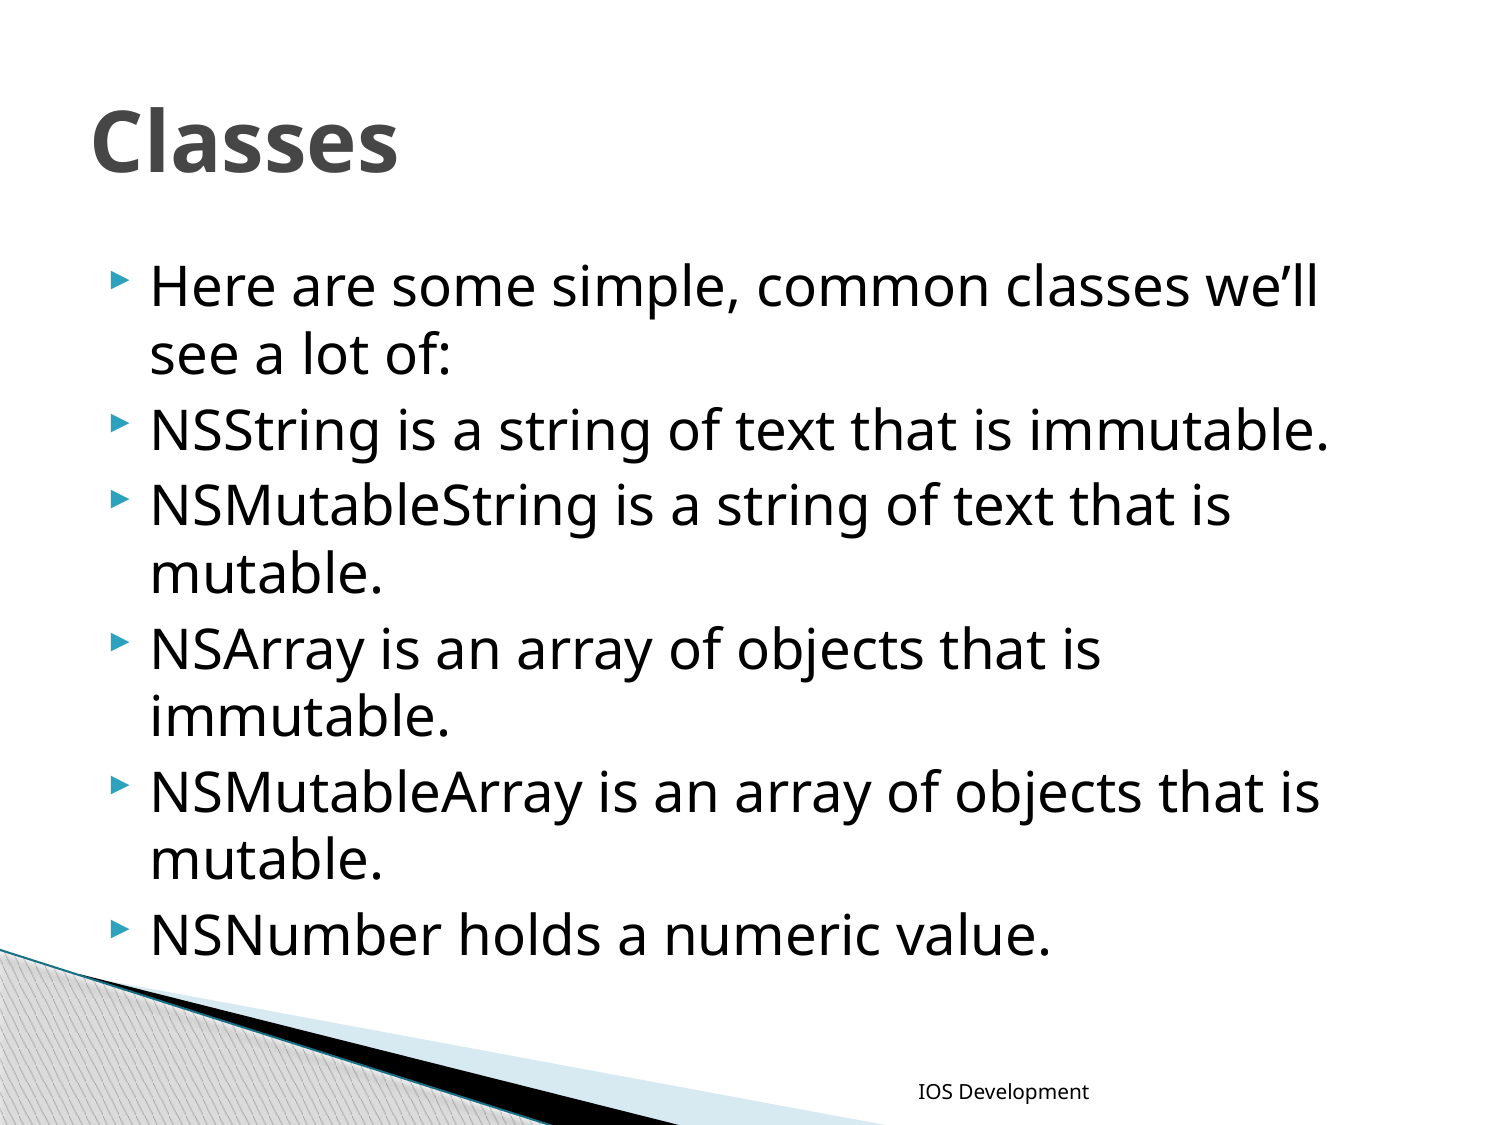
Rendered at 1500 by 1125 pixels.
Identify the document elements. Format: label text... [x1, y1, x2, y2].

footer IOS Development [718, 1051, 1105, 1112]
title Classes [75, 45, 1425, 233]
list Here are some simple, common classes weʼll see a lot of: NSString is a string of text that is immutable. NSMutableString is a string of text that is mutable. NSArray is an array of objects that is immutable. NSMutableArray is an array of objects that is mutable. NSNumber holds a numeric value. [75, 243, 1425, 986]
